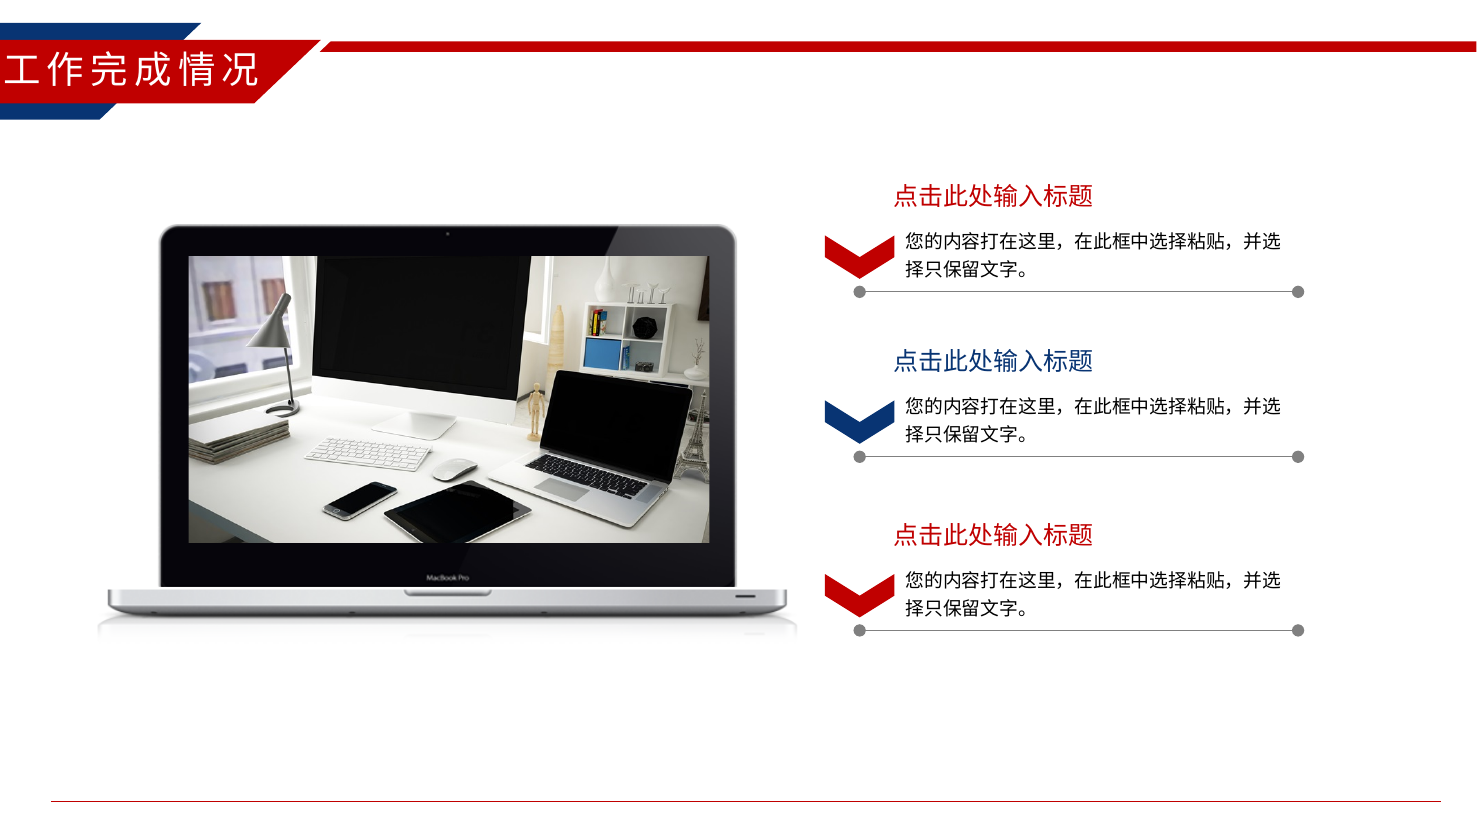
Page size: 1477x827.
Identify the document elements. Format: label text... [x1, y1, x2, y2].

text_box 点击此处输入标题 [882, 340, 1105, 381]
text_box [823, 572, 894, 619]
text_box [0, 105, 117, 121]
text_box 您的内容打在这里，在此框中选择粘贴，并选择只保留文字。 [894, 557, 1294, 625]
text_box 工作完成情况 [0, 38, 414, 99]
text_box [823, 233, 894, 281]
text_box 点击此处输入标题 [882, 175, 1105, 216]
text_box 点击此处输入标题 [882, 513, 1105, 555]
text_box [0, 99, 261, 105]
text_box 您的内容打在这里，在此框中选择粘贴，并选择只保留文字。 [894, 383, 1294, 451]
text_box [823, 398, 894, 446]
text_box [78, 199, 817, 644]
text_box [414, 40, 1477, 54]
text_box 您的内容打在这里，在此框中选择粘贴，并选择只保留文字。 [894, 218, 1294, 286]
text_box [0, 21, 204, 38]
